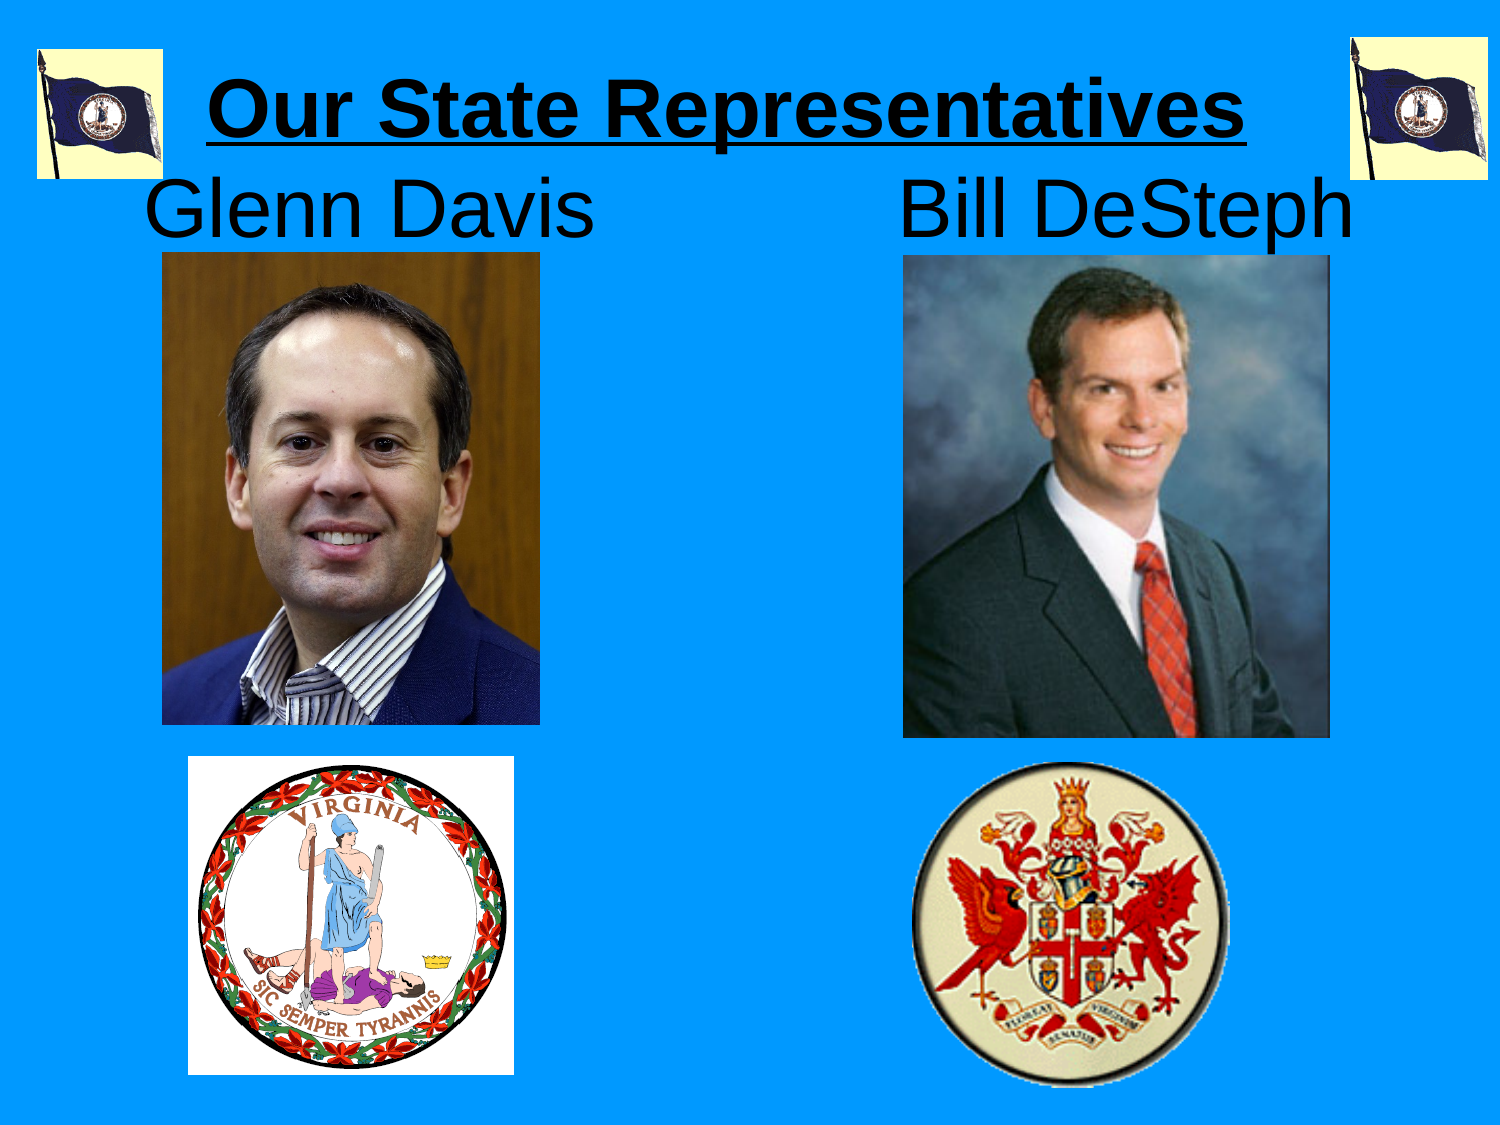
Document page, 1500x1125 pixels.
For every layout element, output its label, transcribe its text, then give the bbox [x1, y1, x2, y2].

picture [1349, 37, 1488, 180]
picture [912, 762, 1230, 1088]
picture [162, 252, 541, 725]
title Our State Representatives Glenn Davis Bill DeSteph [75, 45, 1425, 263]
picture [37, 49, 163, 179]
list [188, 755, 514, 1076]
picture [903, 255, 1330, 739]
